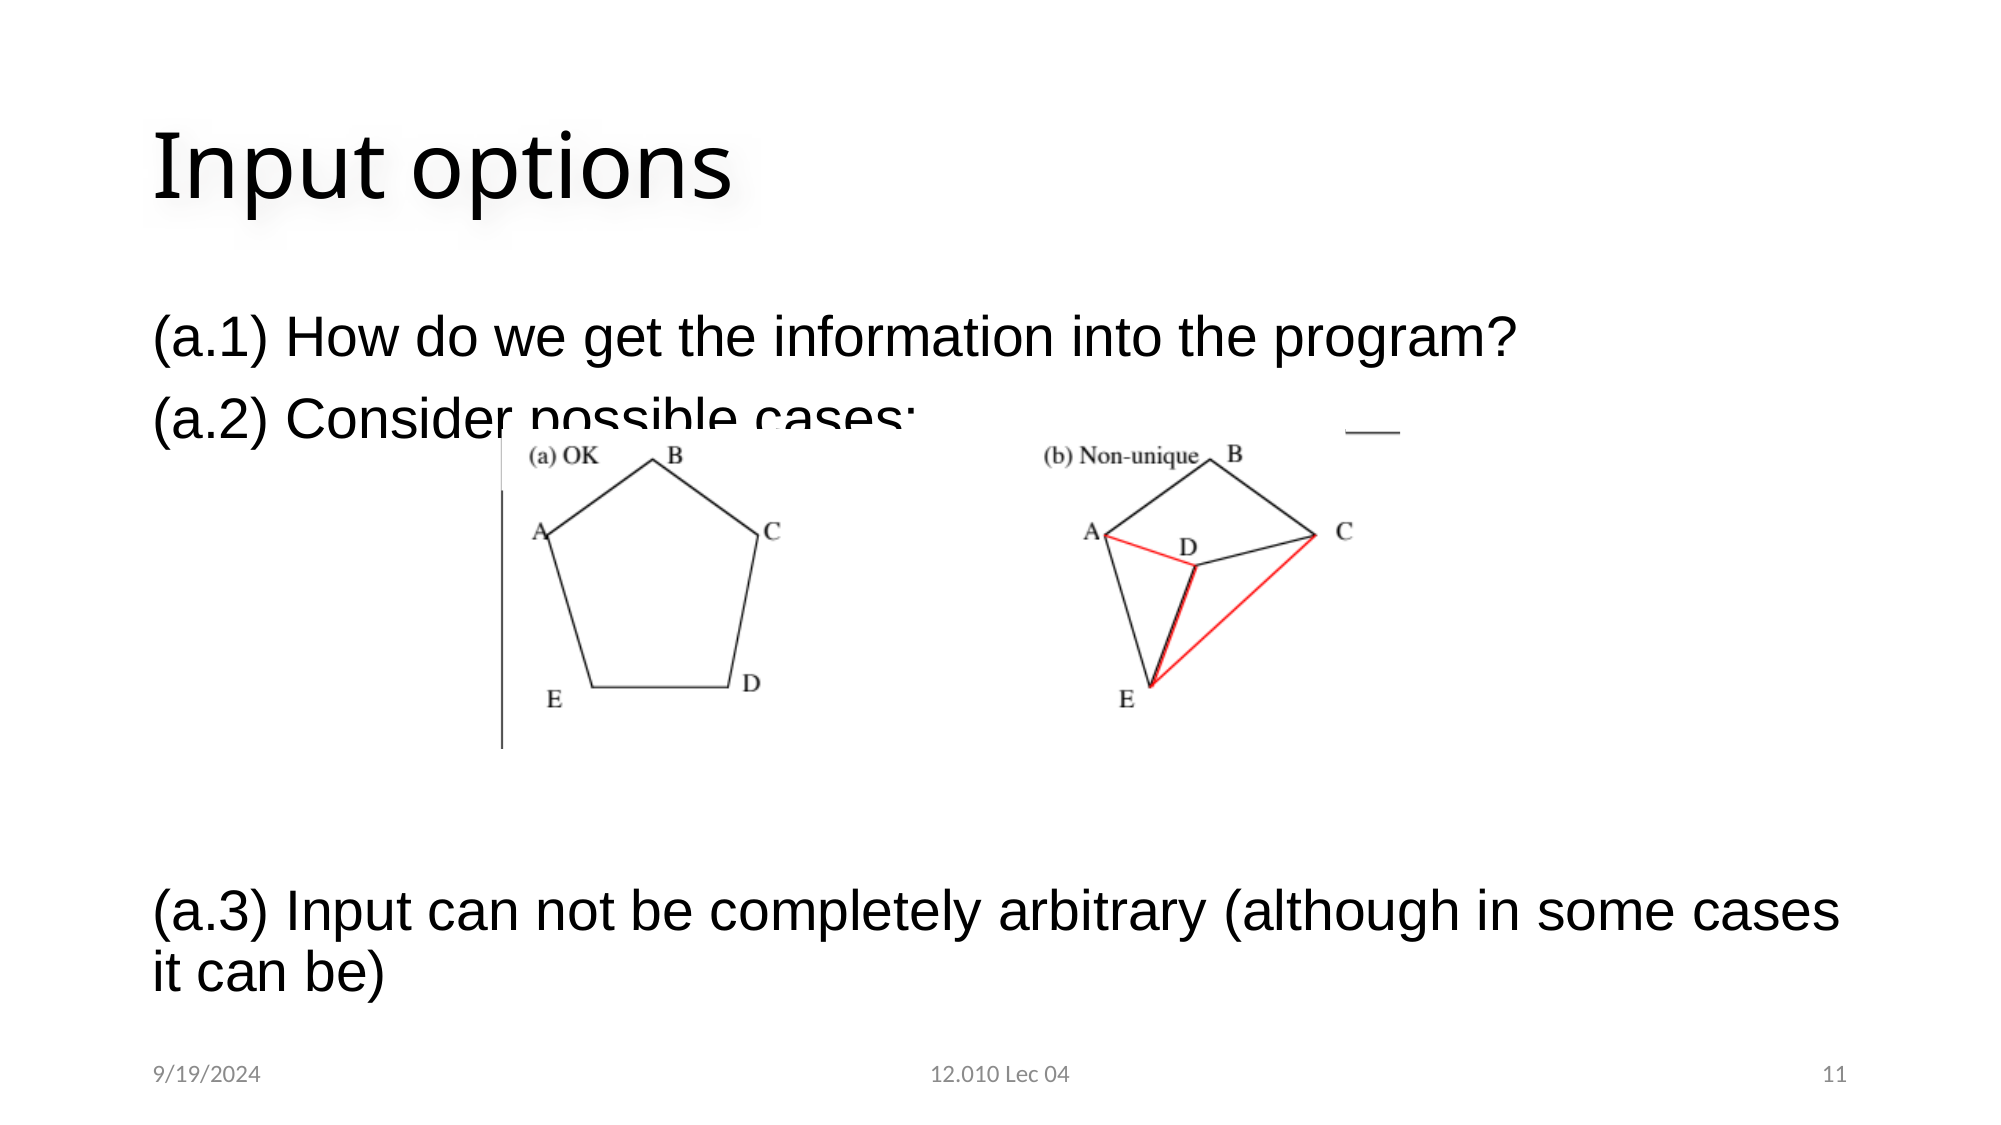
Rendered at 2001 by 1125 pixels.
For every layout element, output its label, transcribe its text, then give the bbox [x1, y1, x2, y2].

slide_number 11 [1412, 1042, 1863, 1103]
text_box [499, 429, 1401, 749]
footer 12.010 Lec 04 [662, 1042, 1338, 1103]
list (a.1) How do we get the information into the program? (a.2) Consider possible cases: (a.3) Input can not be completely arbitrary (although in some cases it can be) [137, 299, 1863, 1014]
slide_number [137, 1042, 588, 1103]
title Input options [137, 59, 1863, 278]
